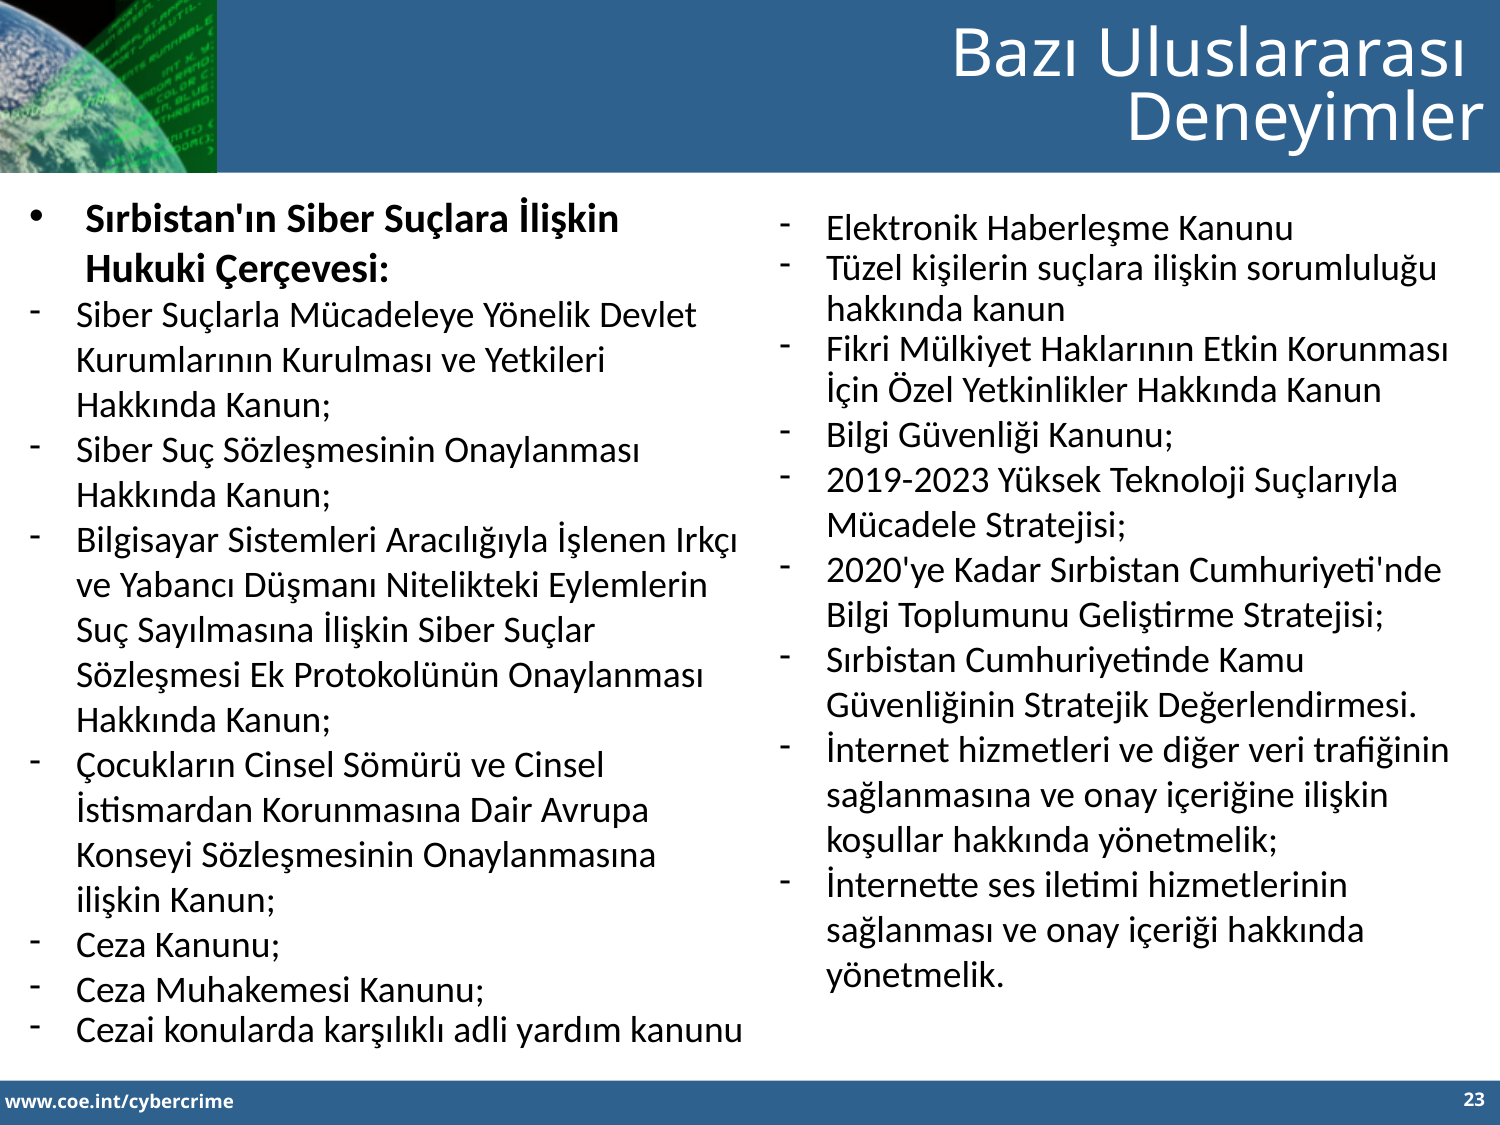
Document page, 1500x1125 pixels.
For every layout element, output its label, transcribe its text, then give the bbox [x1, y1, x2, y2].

slide_number 23 [1149, 1079, 1500, 1125]
picture [0, 1, 217, 173]
text_box Sırbistan'ın Siber Suçlara İlişkin Hukuki Çerçevesi: Siber Suçlarla Mücadeleye Yönelik Devlet Kurumlarının Kurulması ve Yetkileri Hakkında Kanun; Siber Suç Sözleşmesinin Onaylanması Hakkında Kanun; Bilgisayar Sistemleri Aracılığıyla İşlenen Irkçı ve Yabancı Düşmanı Nitelikteki Eylemlerin Suç Sayılmasına İlişkin Siber Suçlar Sözleşmesi Ek Protokolünün Onaylanması Hakkında Kanun; Çocukların Cinsel Sömürü ve Cinsel İstismardan Korunmasına Dair Avrupa Konseyi Sözleşmesinin Onaylanmasına ilişkin Kanun; Ceza Kanunu; Ceza Muhakemesi Kanunu; Cezai konularda karşılıklı adli yardım kanunu [14, 182, 765, 1059]
text_box Elektronik Haberleşme Kanunu Tüzel kişilerin suçlara ilişkin sorumluluğu hakkında kanun Fikri Mülkiyet Haklarının Etkin Korunması İçin Özel Yetkinlikler Hakkında Kanun Bilgi Güvenliği Kanunu; 2019-2023 Yüksek Teknoloji Suçlarıyla Mücadele Stratejisi; 2020'ye Kadar Sırbistan Cumhuriyeti'nde Bilgi Toplumunu Geliştirme Stratejisi; Sırbistan Cumhuriyetinde Kamu Güvenliğinin Stratejik Değerlendirmesi. İnternet hizmetleri ve diğer veri trafiğinin sağlanmasına ve onay içeriğine ilişkin koşullar hakkında yönetmelik; İnternette ses iletimi hizmetlerinin sağlanması ve onay içeriği hakkında yönetmelik. [764, 200, 1500, 1003]
text_box Bazı Uluslararası Deneyimler [351, 13, 1500, 166]
